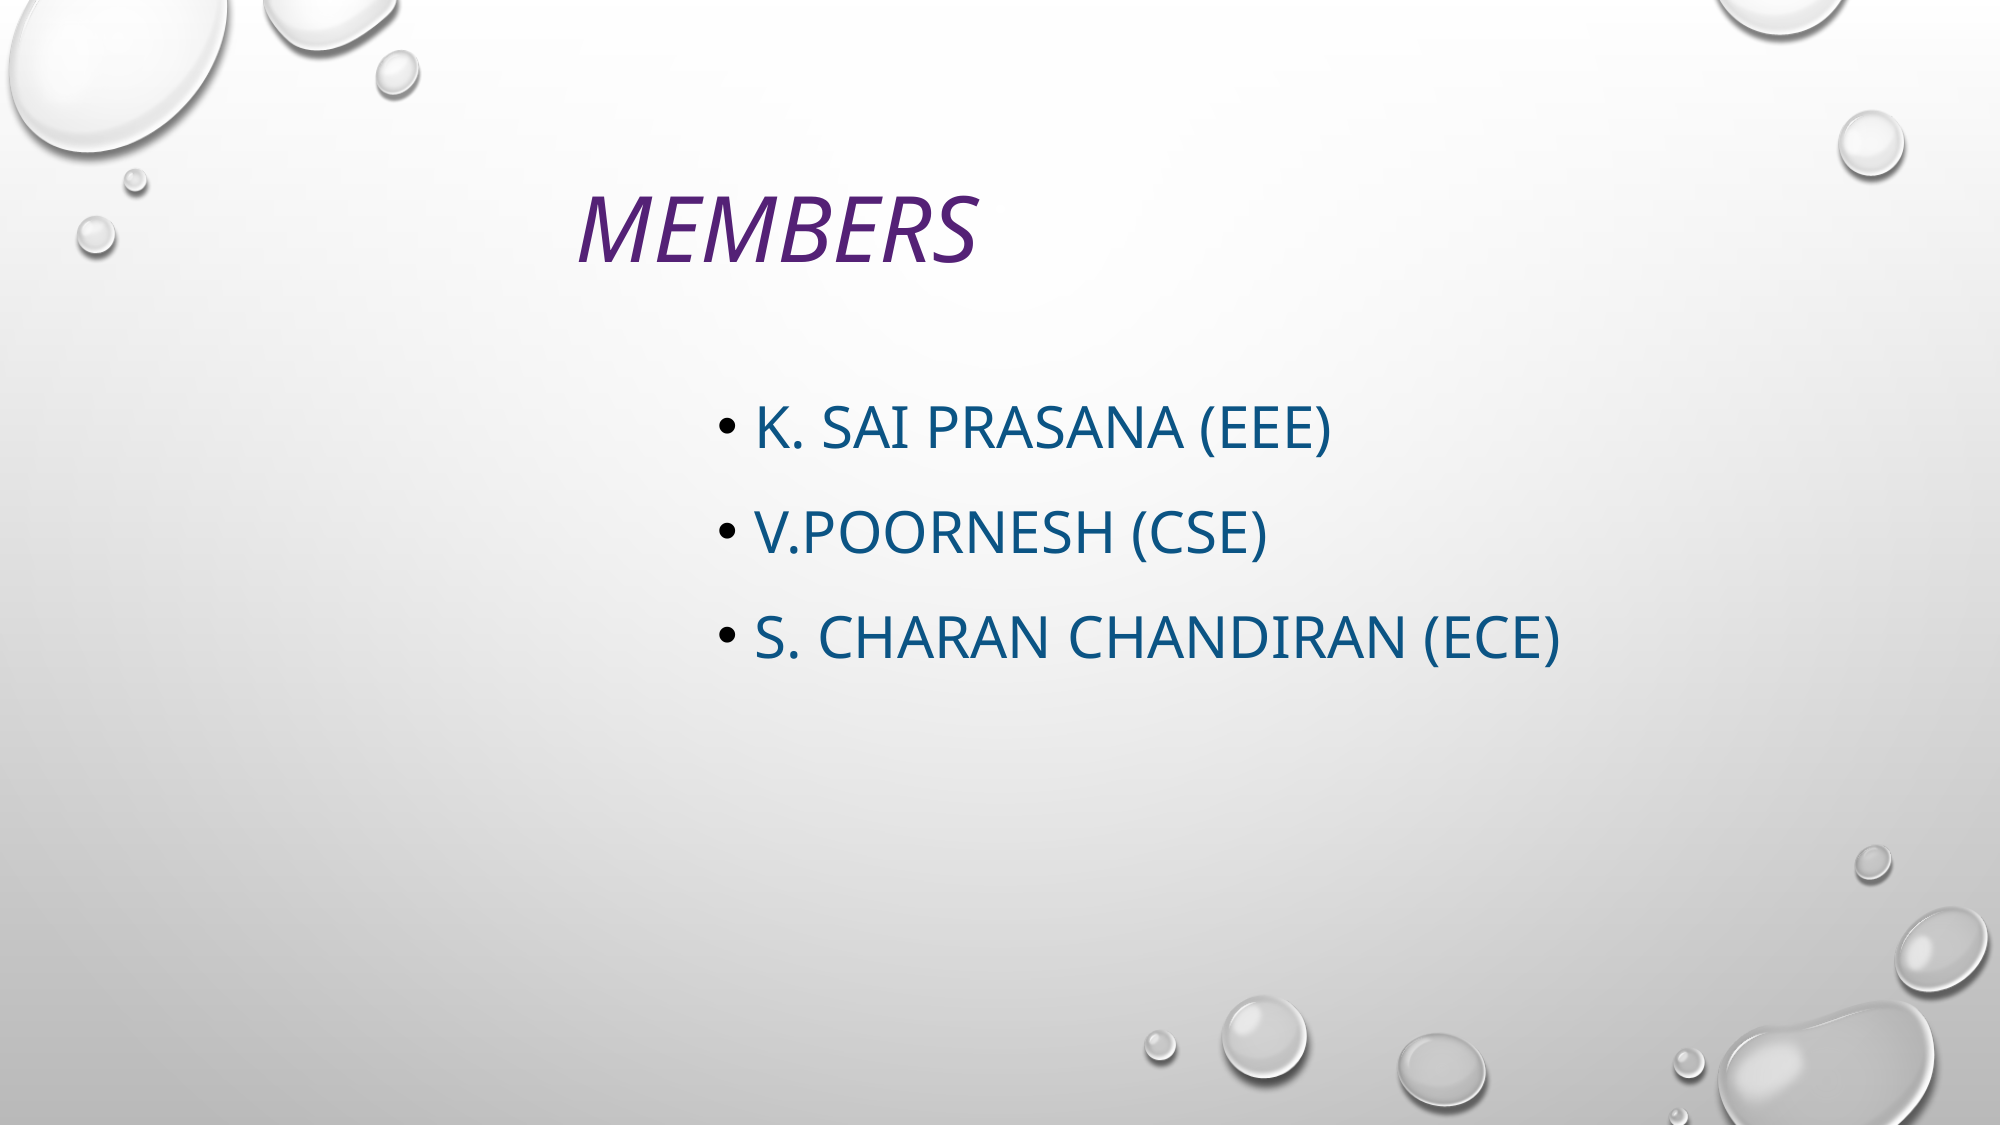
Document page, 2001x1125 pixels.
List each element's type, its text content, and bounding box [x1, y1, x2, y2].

title members [0, 101, 1851, 364]
list K. sai prasana (eee) V.Poornesh (cse) S. charan chandiran (ece) [702, 369, 1851, 931]
picture [0, 0, 2000, 1125]
